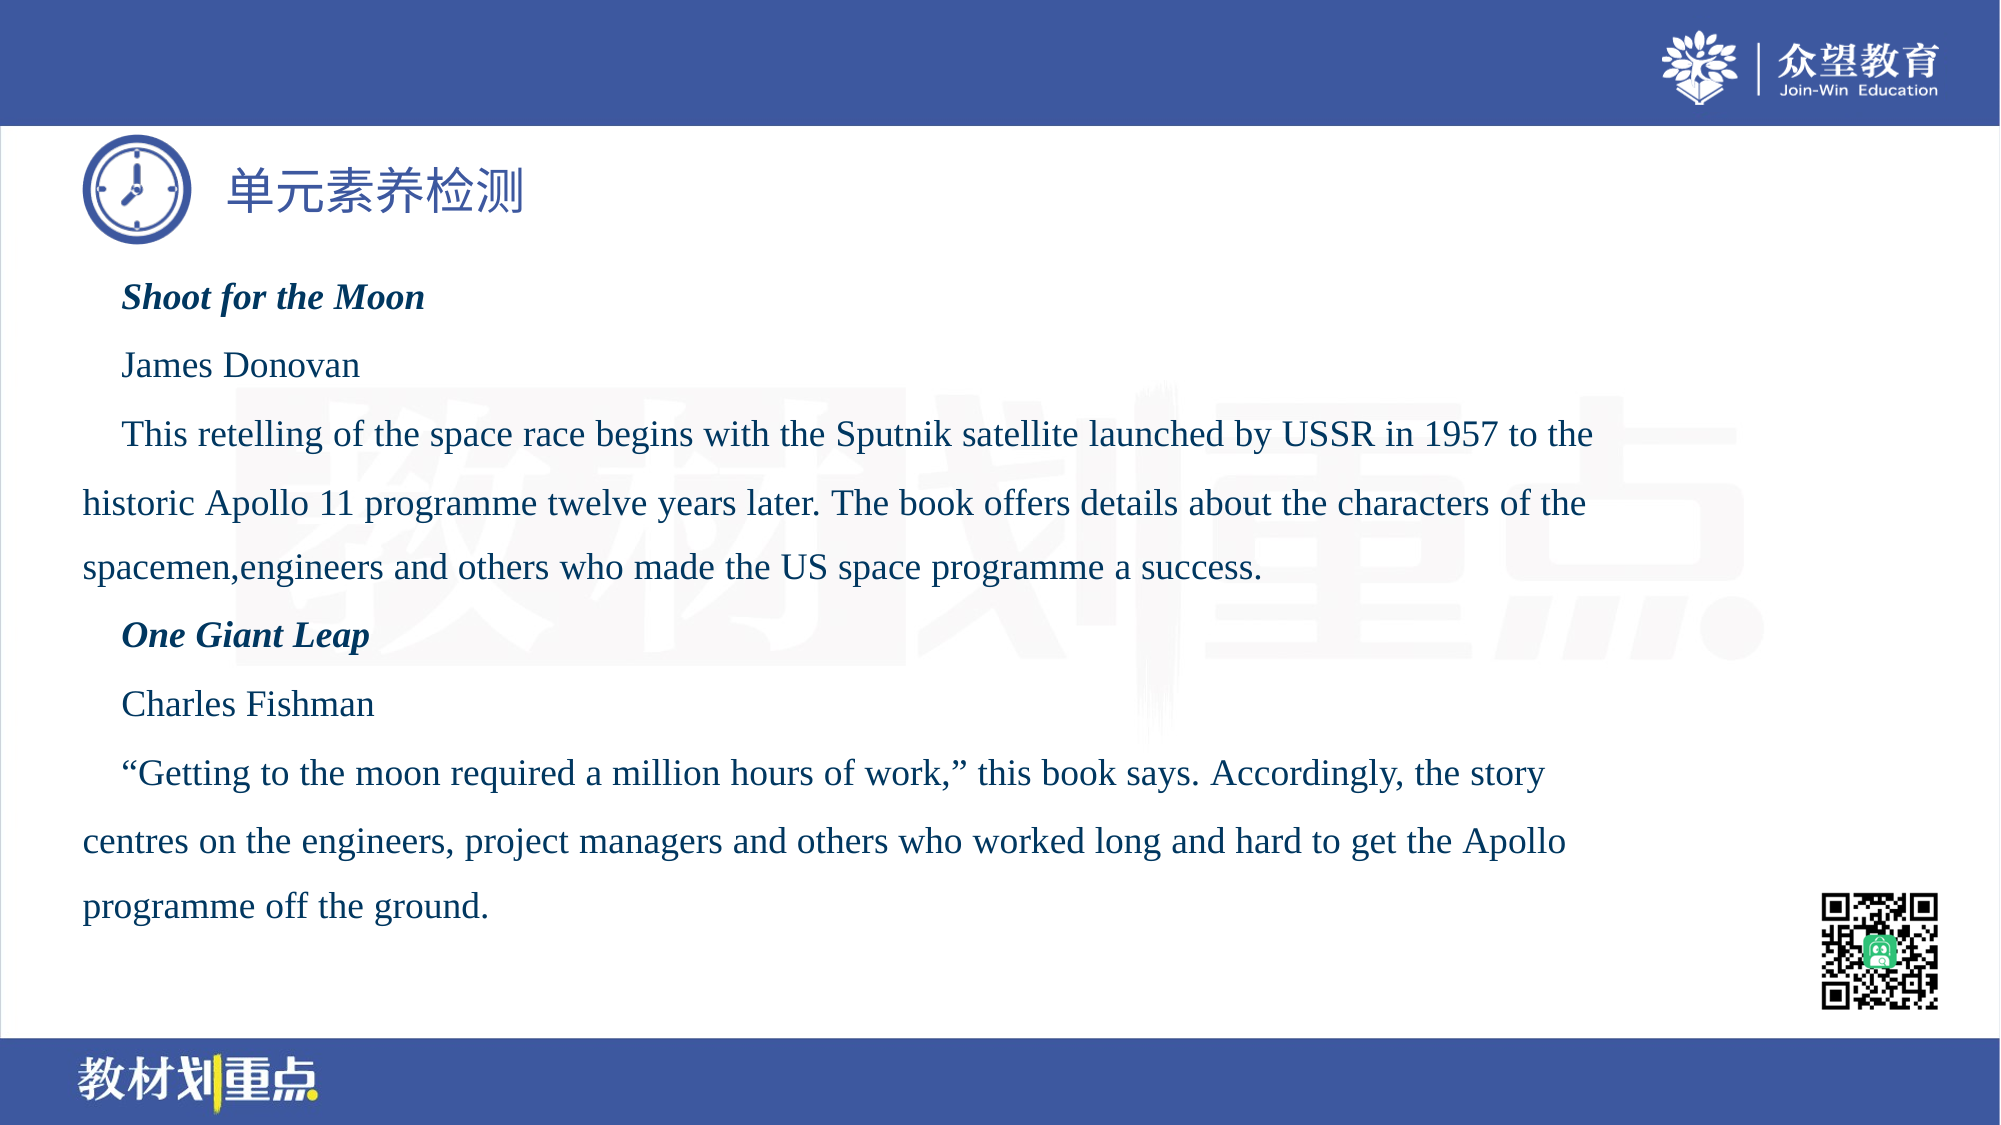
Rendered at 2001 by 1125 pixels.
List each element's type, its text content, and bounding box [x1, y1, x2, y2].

text_box One Giant Leap Charles Fishman “Getting to the moon required a million hours of work,” this book says. Accordingly, the story centres on the engineers, project managers and others who worked long and hard to get the Apollo programme off the ground. [82, 586, 1817, 919]
text_box Shoot for the Moon James Donovan This retelling of the space race begins with the Sputnik satellite launched by USSR in 1957 to the historic Apollo 11 programme twelve years later. The book offers details about the characters of the spacemen,engineers and others who made the US space programme a success. [82, 247, 1817, 581]
picture [0, 0, 2000, 1125]
